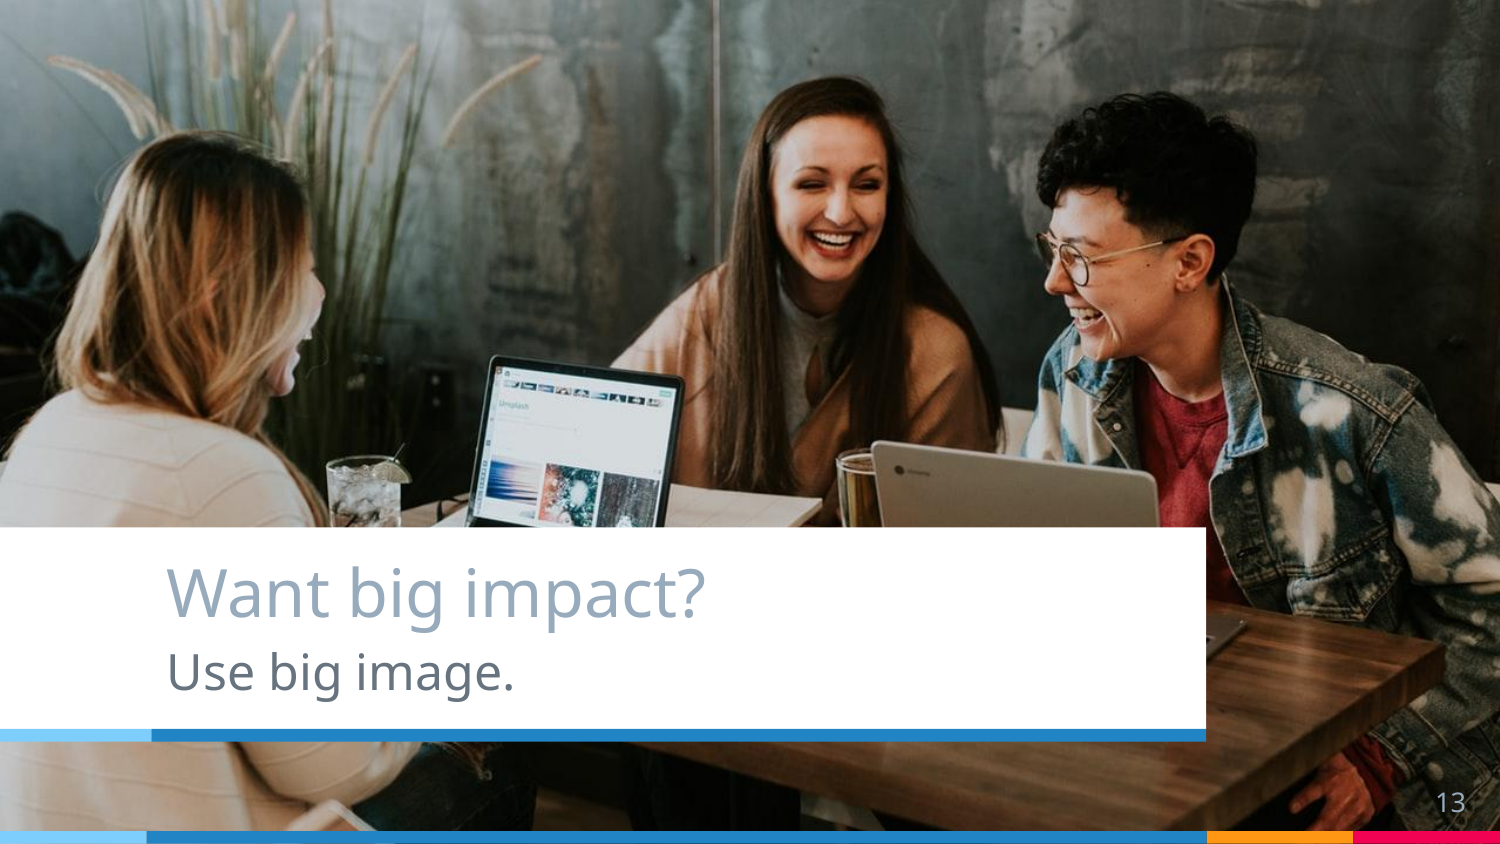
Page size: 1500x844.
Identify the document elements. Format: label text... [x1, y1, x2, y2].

text_box [0, 728, 151, 742]
title Want big impact? [151, 555, 1103, 624]
slide_number 13 [1391, 770, 1482, 822]
picture [0, 0, 1500, 831]
text_box [0, 527, 1207, 728]
list Use big image. [151, 624, 1103, 728]
text_box [151, 728, 1207, 742]
